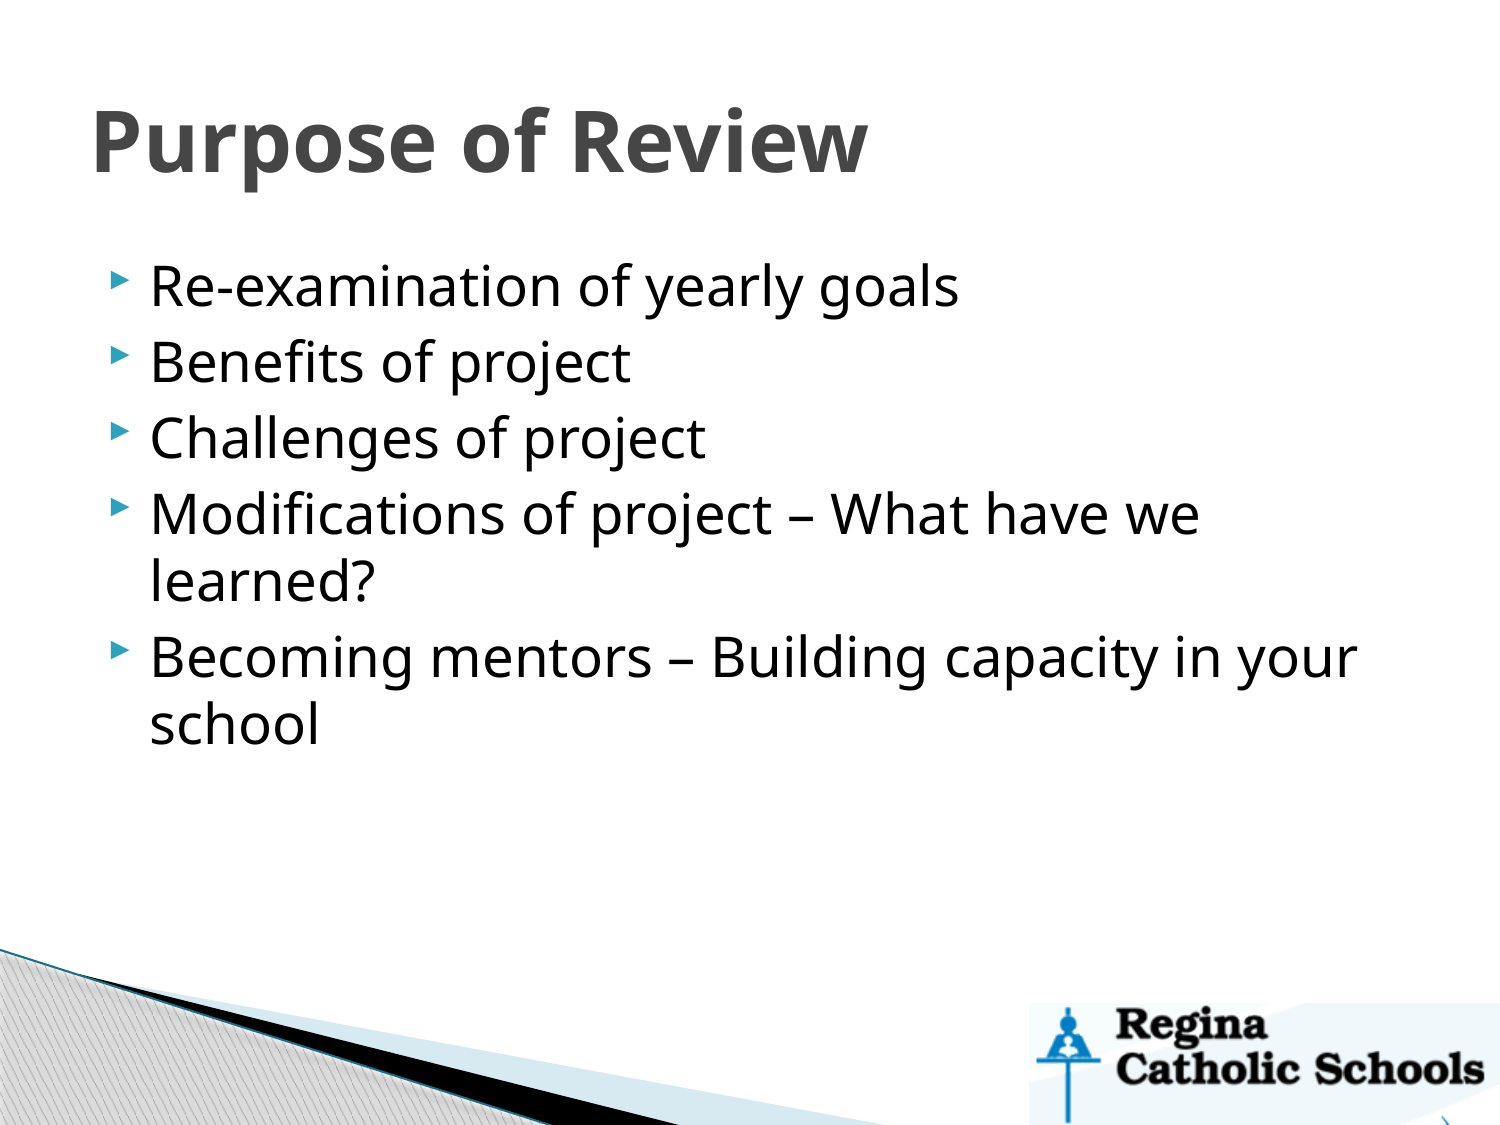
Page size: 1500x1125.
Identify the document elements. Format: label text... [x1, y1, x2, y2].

picture [1029, 1002, 1500, 1125]
title Purpose of Review [75, 45, 1425, 233]
list Re-examination of yearly goals Benefits of project Challenges of project Modifications of project – What have we learned? Becoming mentors – Building capacity in your school [75, 243, 1425, 986]
